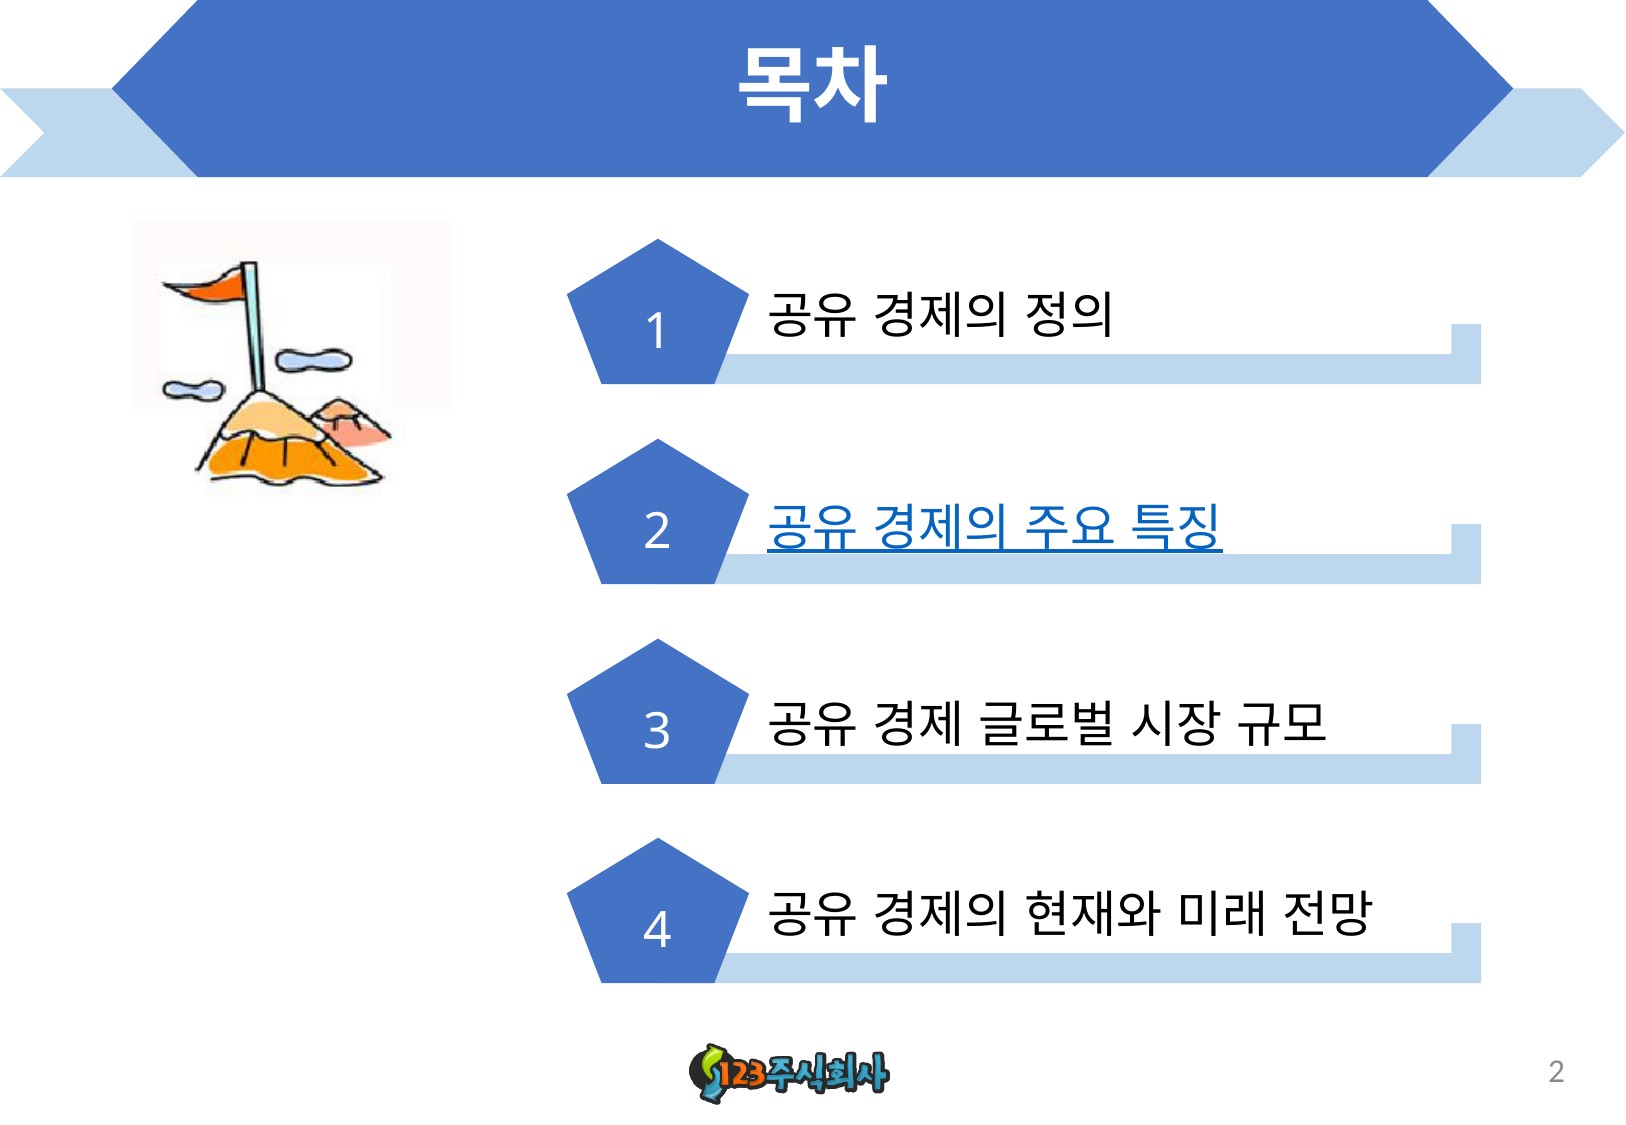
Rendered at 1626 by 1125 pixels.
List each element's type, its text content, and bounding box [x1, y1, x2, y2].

text_box 3 [565, 637, 751, 785]
text_box 공유 경제의 주요 특징 [752, 473, 1482, 576]
text_box 공유 경제의 현재와 미래 전망 [752, 874, 1482, 950]
slide_number 2 [1214, 1039, 1580, 1100]
text_box 공유 경제 글로벌 시장 규모 [752, 673, 1482, 761]
title 목차 [0, 0, 1625, 178]
text_box 1 [565, 237, 751, 386]
text_box 2 [565, 437, 751, 586]
text_box [716, 753, 1482, 785]
text_box 공유 경제의 정의 [752, 275, 1482, 351]
text_box 4 [565, 836, 751, 985]
picture [679, 1032, 899, 1114]
text_box [716, 351, 1482, 385]
text_box [716, 553, 1482, 585]
picture [130, 220, 453, 507]
text_box [716, 950, 1482, 984]
